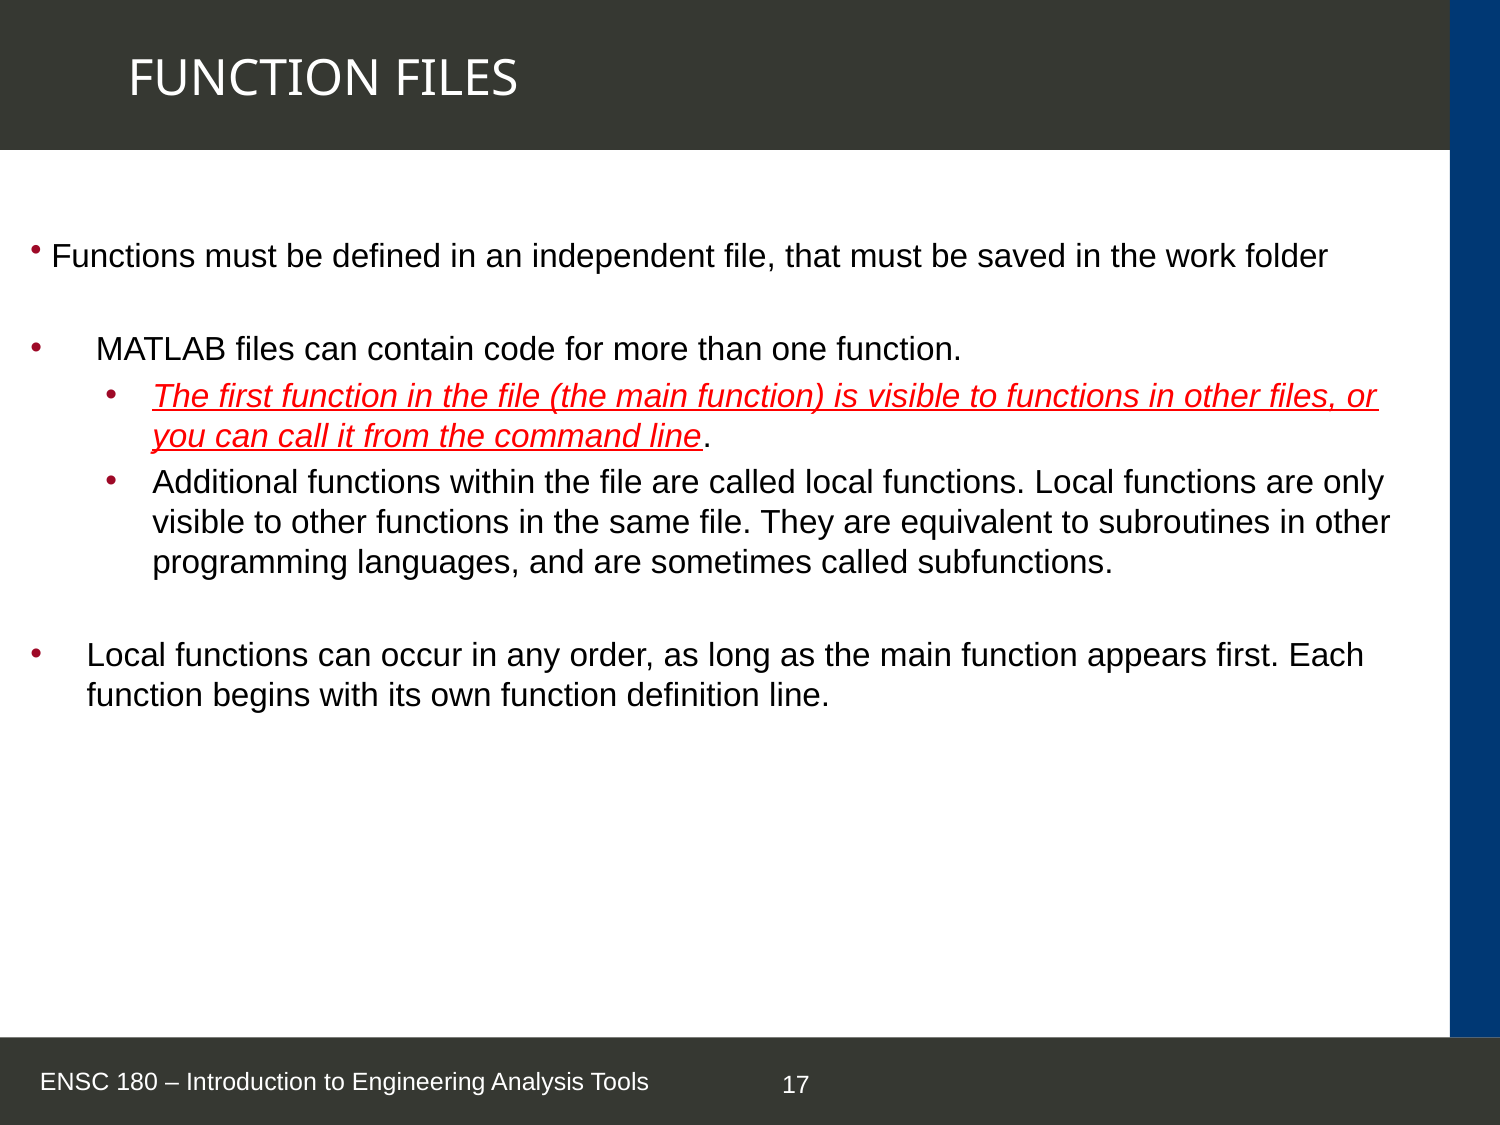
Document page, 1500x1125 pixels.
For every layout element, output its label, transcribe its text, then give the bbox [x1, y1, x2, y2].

title FUNCTION FILES [112, 37, 1450, 138]
footer ENSC 180 – Introduction to Engineering Analysis Tools [24, 1057, 740, 1113]
list Functions must be defined in an independent file, that must be saved in the work folder MATLAB files can contain code for more than one function. The first function in the file (the main function) is visible to functions in other files, or you can call it from the command line. Additional functions within the file are called local functions. Local functions are only visible to other functions in the same file. They are equivalent to subroutines in other programming languages, and are sometimes called subfunctions. Local functions can occur in any order, as long as the main function appears first. Each function begins with its own function definition line. [15, 226, 1425, 1018]
